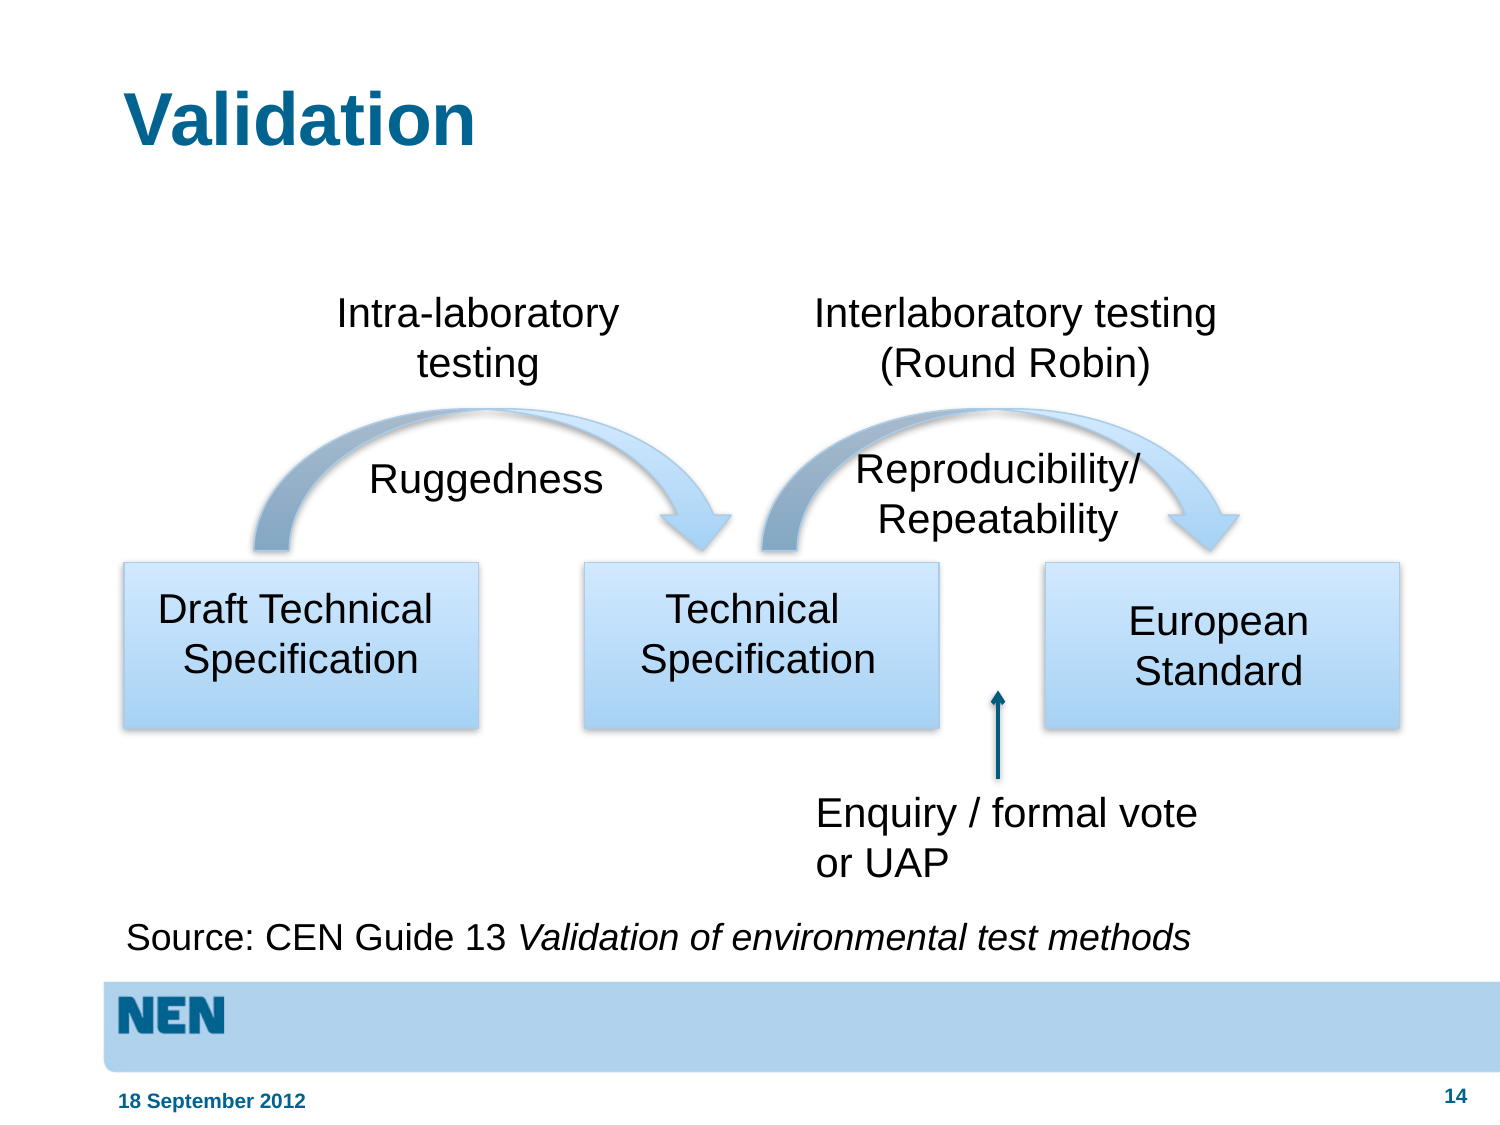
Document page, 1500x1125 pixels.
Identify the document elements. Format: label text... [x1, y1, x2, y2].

text_box [852, 408, 1138, 434]
text_box Ruggedness [336, 444, 637, 509]
text_box 18 September 2012 [118, 1087, 1144, 1113]
text_box [253, 408, 733, 552]
text_box Interlaboratory testing (Round Robin) [749, 278, 1282, 394]
text_box Source: CEN Guide 13 Validation of environmental test methods [111, 905, 1207, 965]
text_box Enquiry / formal vote or UAP [800, 778, 1258, 894]
text_box [1176, 457, 1240, 552]
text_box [584, 562, 940, 729]
picture [0, 0, 1500, 1125]
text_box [1045, 562, 1400, 729]
text_box 14 [1446, 1082, 1468, 1109]
title Validation [123, 101, 1337, 216]
text_box Intra-laboratory testing [265, 278, 691, 394]
text_box Reproducibility/ Repeatability [820, 434, 1176, 550]
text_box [123, 562, 479, 729]
text_box [760, 452, 820, 552]
